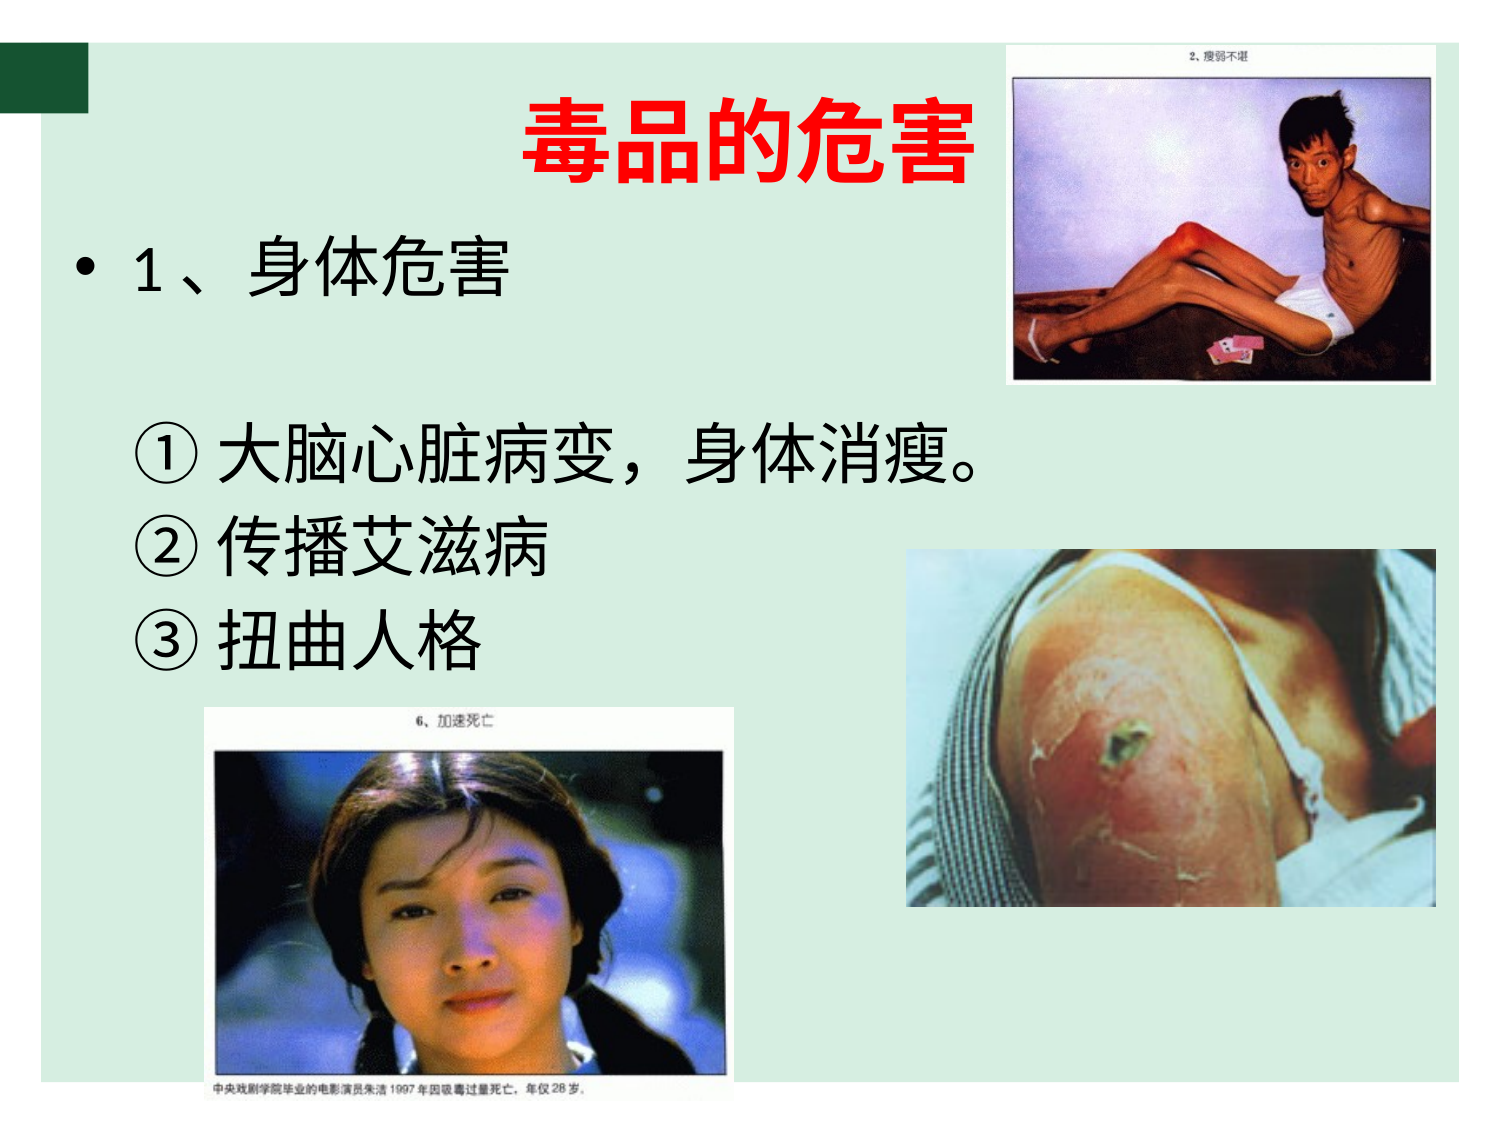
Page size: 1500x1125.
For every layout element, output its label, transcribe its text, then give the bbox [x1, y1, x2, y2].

title 毒品的危害 [75, 45, 1006, 217]
picture [1006, 45, 1436, 385]
picture [204, 707, 734, 1101]
list 1、身体危害 ①大脑心脏病变，身体消瘦。 ②传播艾滋病 ③扭曲人格 [58, 217, 1409, 658]
picture [906, 549, 1436, 907]
